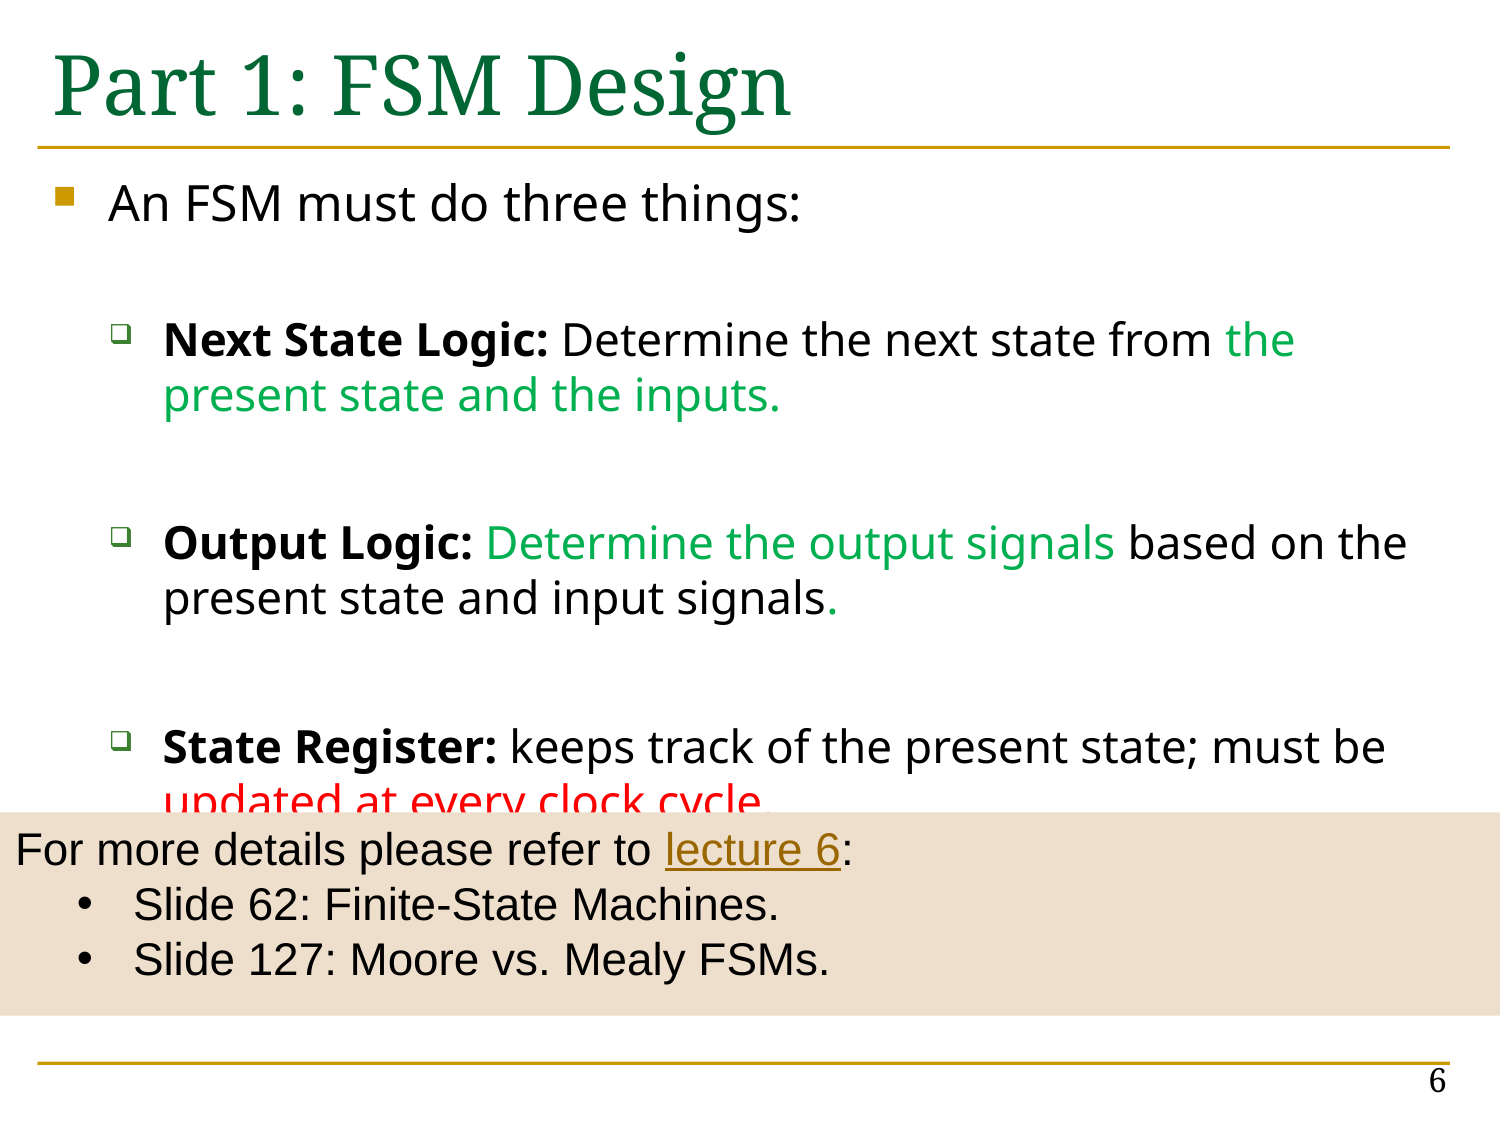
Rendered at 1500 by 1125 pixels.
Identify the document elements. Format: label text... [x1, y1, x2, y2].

text_box For more details please refer to lecture 6: Slide 62: Finite-State Machines. Slide 127: Moore vs. Mealy FSMs. [0, 812, 1500, 1016]
title Part 1: FSM Design [37, 24, 1450, 163]
list An FSM must do three things: Next State Logic: Determine the next state from the present state and the inputs. Output Logic: Determine the output signals based on the present state and input signals. State Register: keeps track of the present state; must be updated at every clock cycle. The manual contains the details of this FSM specifications. [37, 163, 1450, 812]
slide_number 6 [1111, 1036, 1462, 1112]
